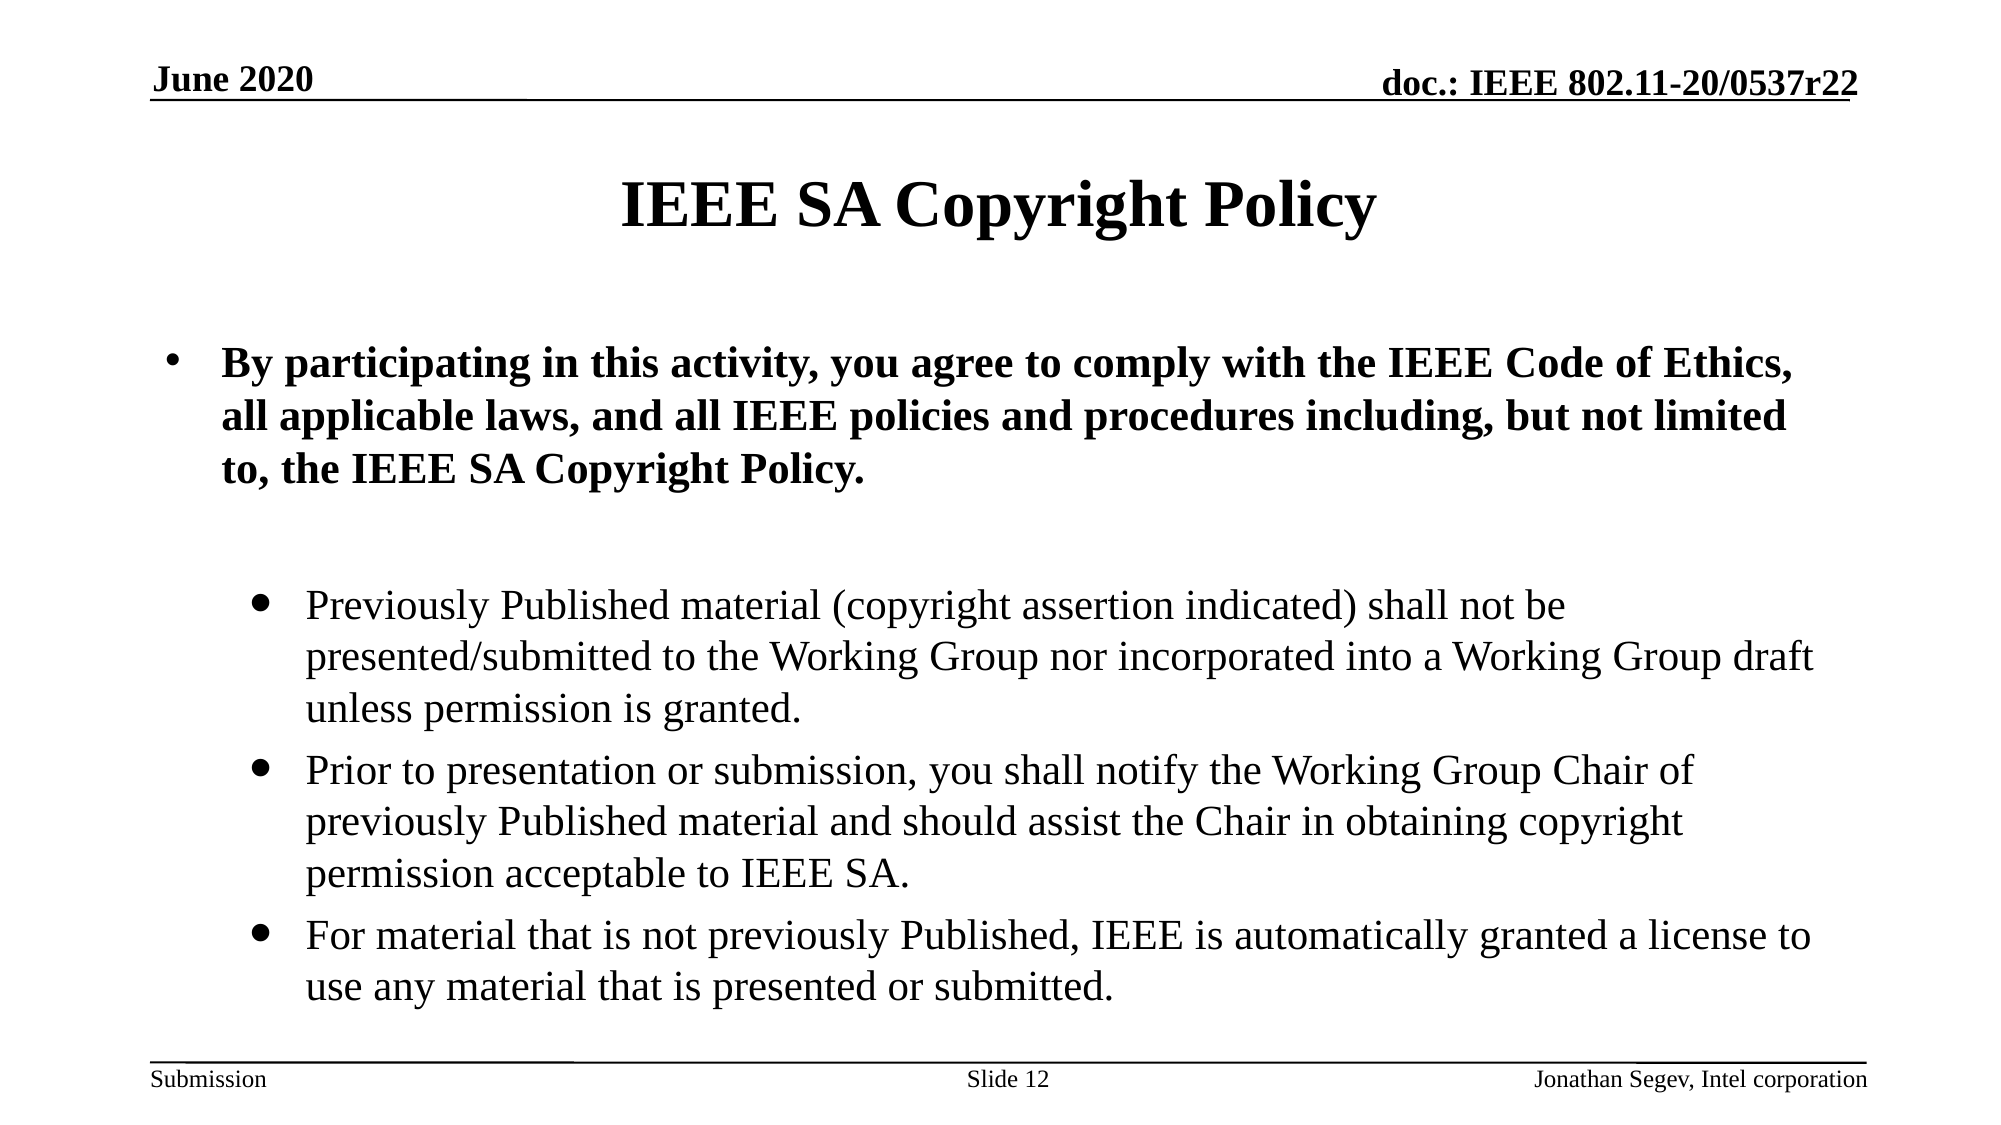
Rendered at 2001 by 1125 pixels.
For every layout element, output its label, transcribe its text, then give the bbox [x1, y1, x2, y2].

title IEEE SA Copyright Policy [149, 112, 1850, 288]
slide_number Slide 12 [950, 1061, 1067, 1123]
list By participating in this activity, you agree to comply with the IEEE Code of Ethics, all applicable laws, and all IEEE policies and procedures including, but not limited to, the IEEE SA Copyright Policy. Previously Published material (copyright assertion indicated) shall not be presented/submitted to the Working Group nor incorporated into a Working Group draft unless permission is granted. Prior to presentation or submission, you shall notify the Working Group Chair of previously Published material and should assist the Chair in obtaining copyright permission acceptable to IEEE SA. For material that is not previously Published, IEEE is automatically granted a license to use any material that is presented or submitted. [149, 324, 1850, 1000]
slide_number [152, 54, 563, 100]
footer Jonathan Segev, Intel corporation [1171, 1061, 1869, 1093]
